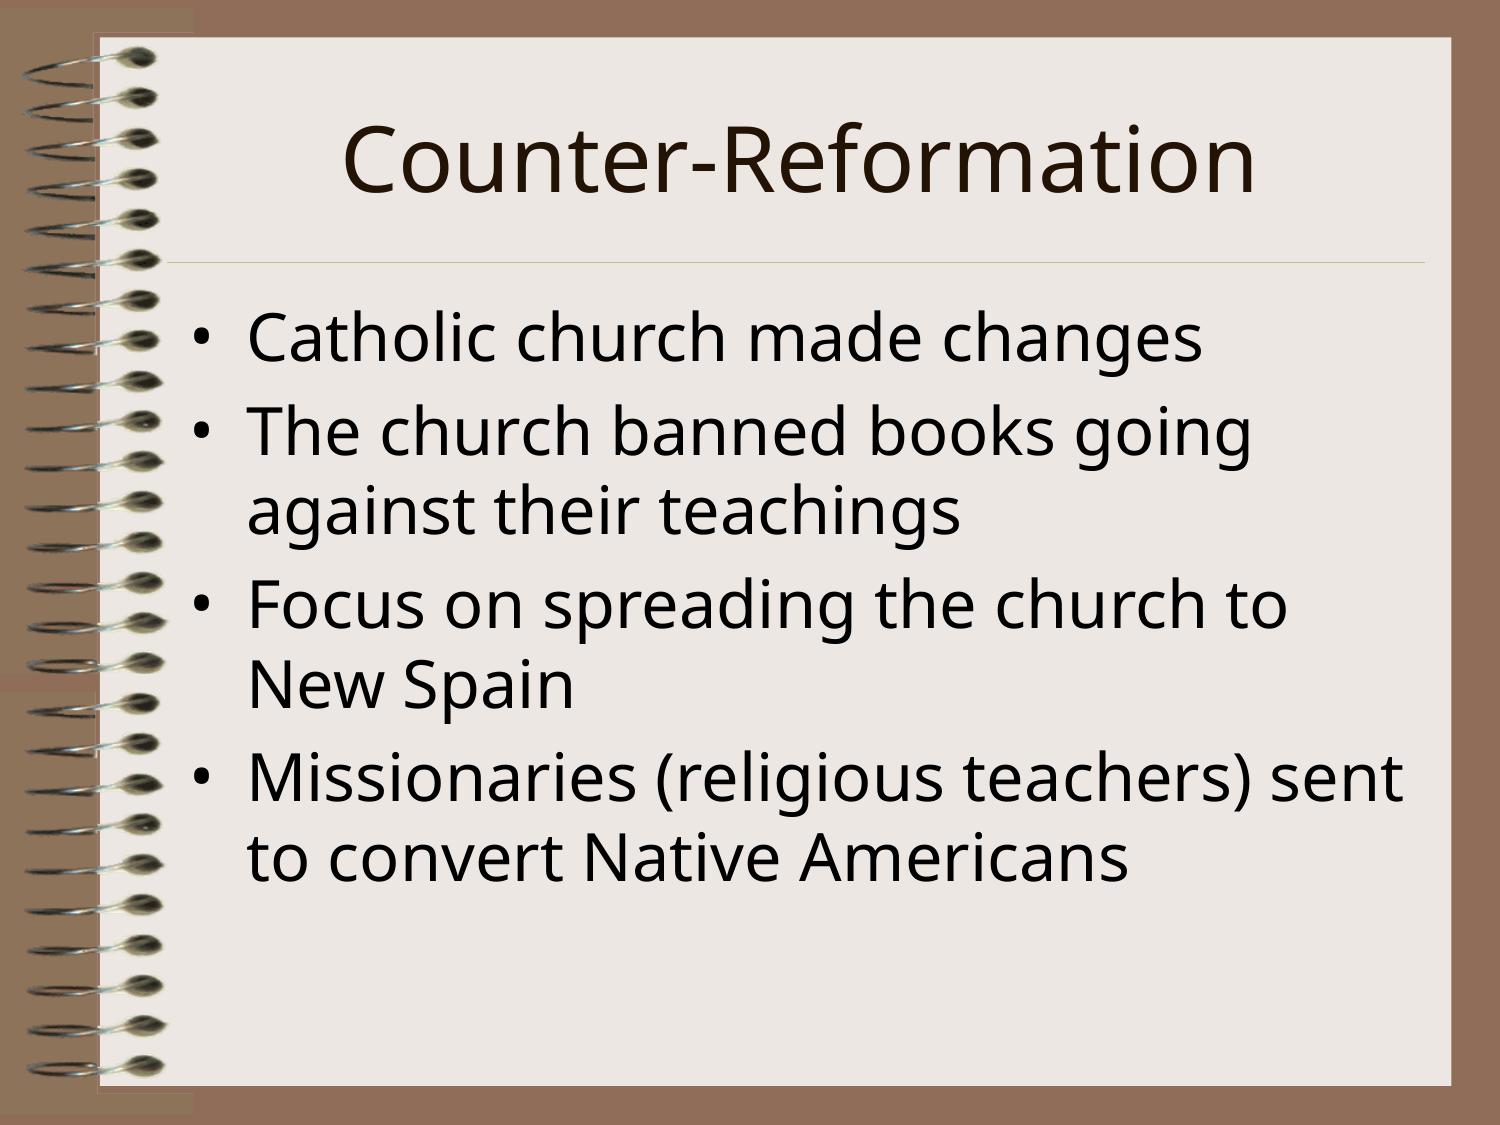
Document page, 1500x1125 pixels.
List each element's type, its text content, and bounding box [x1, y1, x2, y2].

picture [0, 692, 194, 1115]
picture [0, 8, 194, 674]
list Catholic church made changes The church banned books going against their teachings Focus on spreading the church to New Spain Missionaries (religious teachers) sent to convert Native Americans [174, 287, 1425, 963]
title Counter-Reformation [174, 62, 1425, 250]
